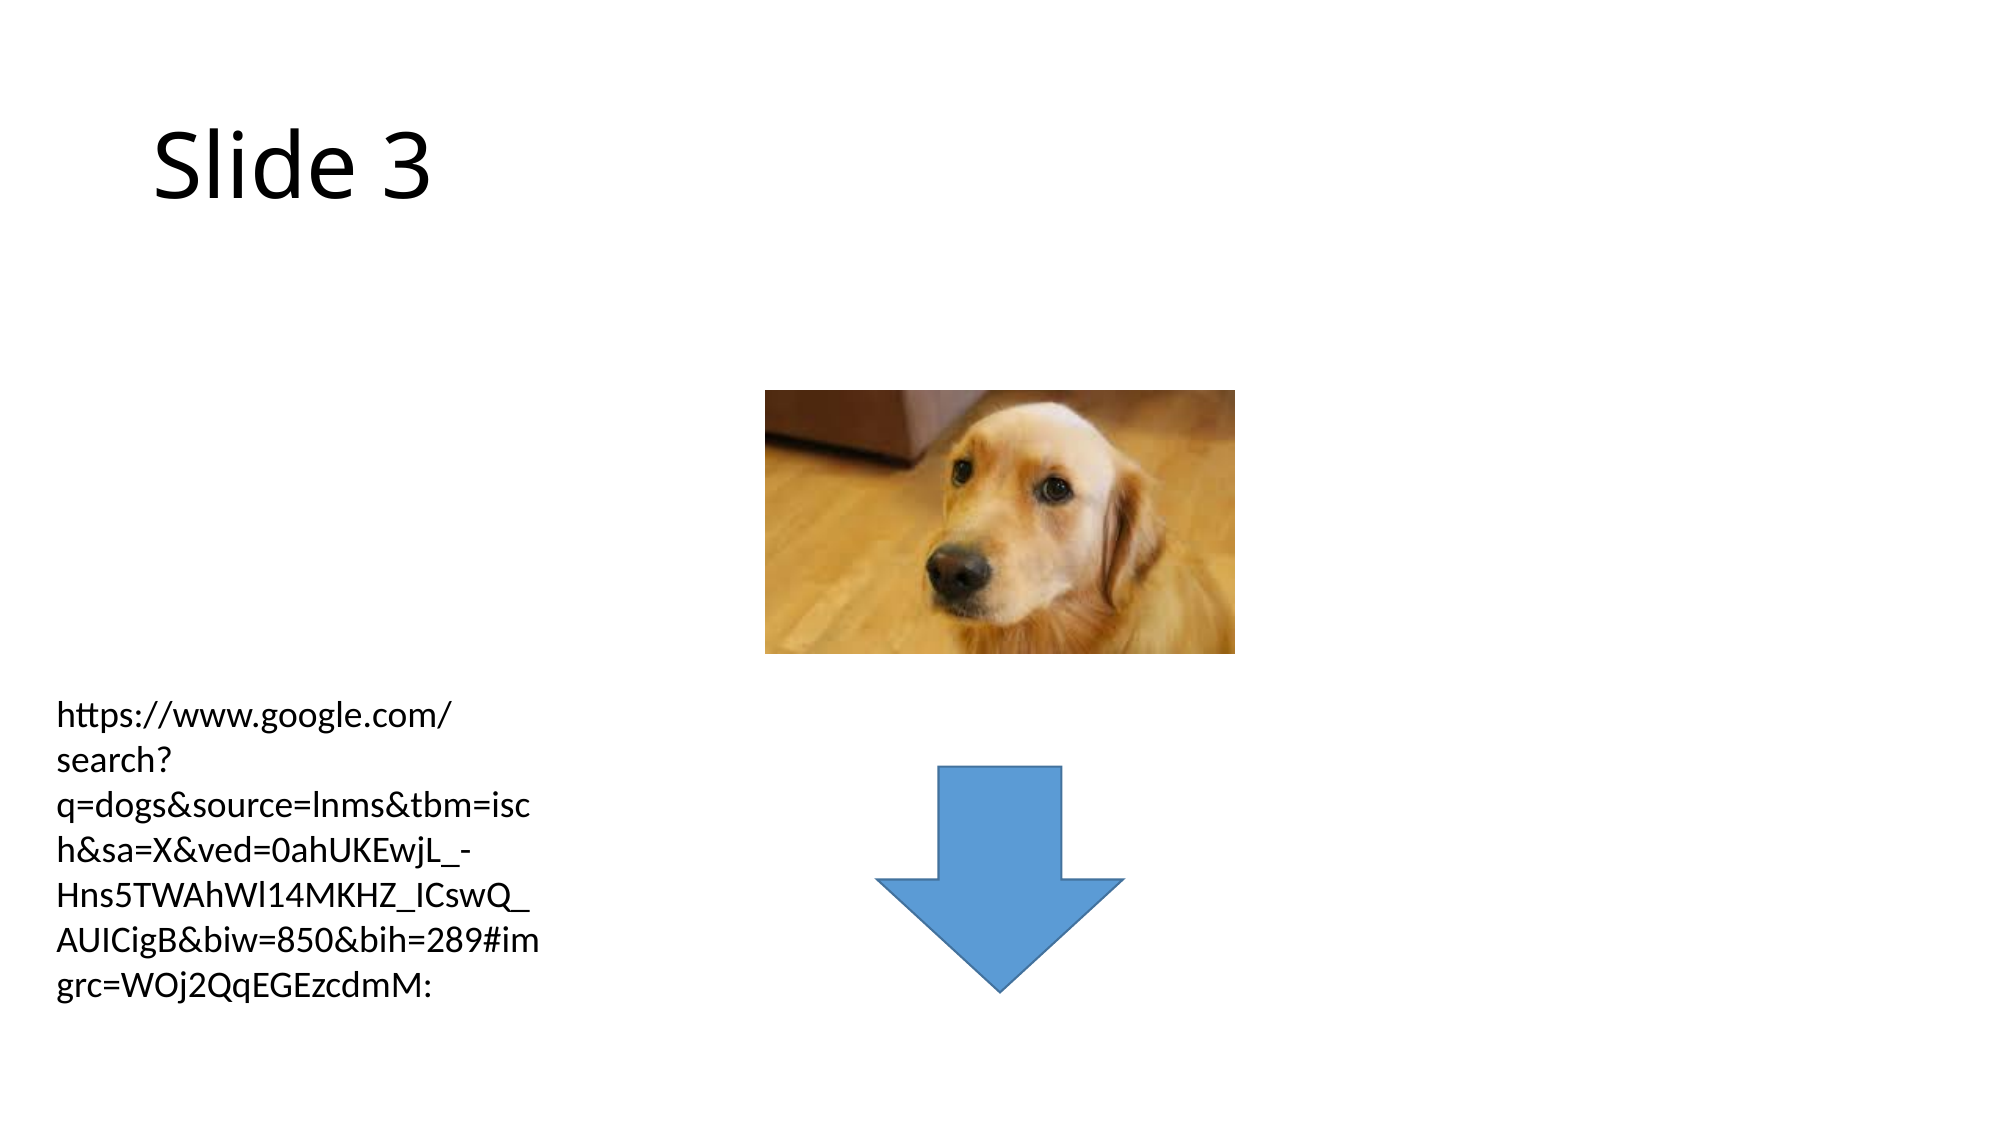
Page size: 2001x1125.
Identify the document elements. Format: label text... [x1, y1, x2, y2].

text_box [874, 765, 1126, 994]
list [765, 390, 1235, 654]
title Slide 3 [137, 59, 1863, 278]
text_box https://www.google.com/search?q=dogs&source=lnms&tbm=isch&sa=X&ved=0ahUKEwjL_-Hns5TWAhWl14MKHZ_ICswQ_AUICigB&biw=850&bih=289#imgrc=WOj2QqEGEzcdmM: [41, 682, 563, 1013]
